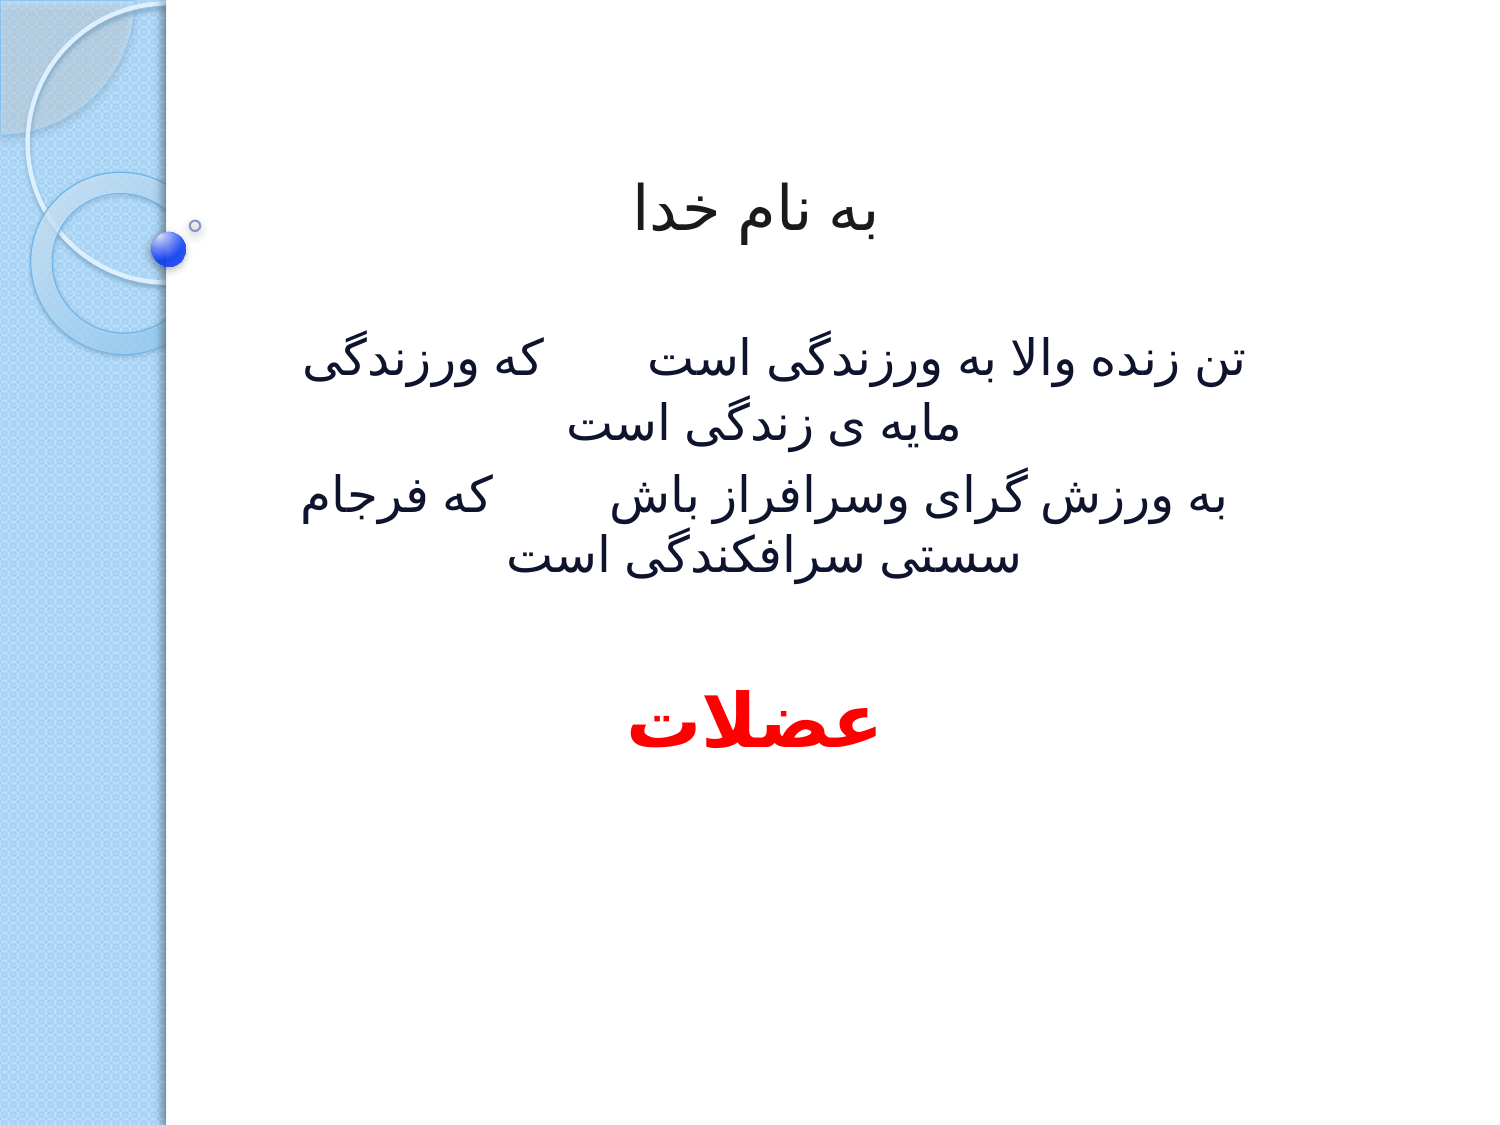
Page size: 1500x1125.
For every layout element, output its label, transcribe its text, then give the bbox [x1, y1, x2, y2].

title به نام خدا [112, 0, 1400, 250]
subtitle تن زنده والا به ورزندگی است که ورزندگی مایه ی زندگی است به ورزش گرای وسرافراز باش که فرجام سستی سرافکندگی است عضلات [237, 299, 1288, 938]
